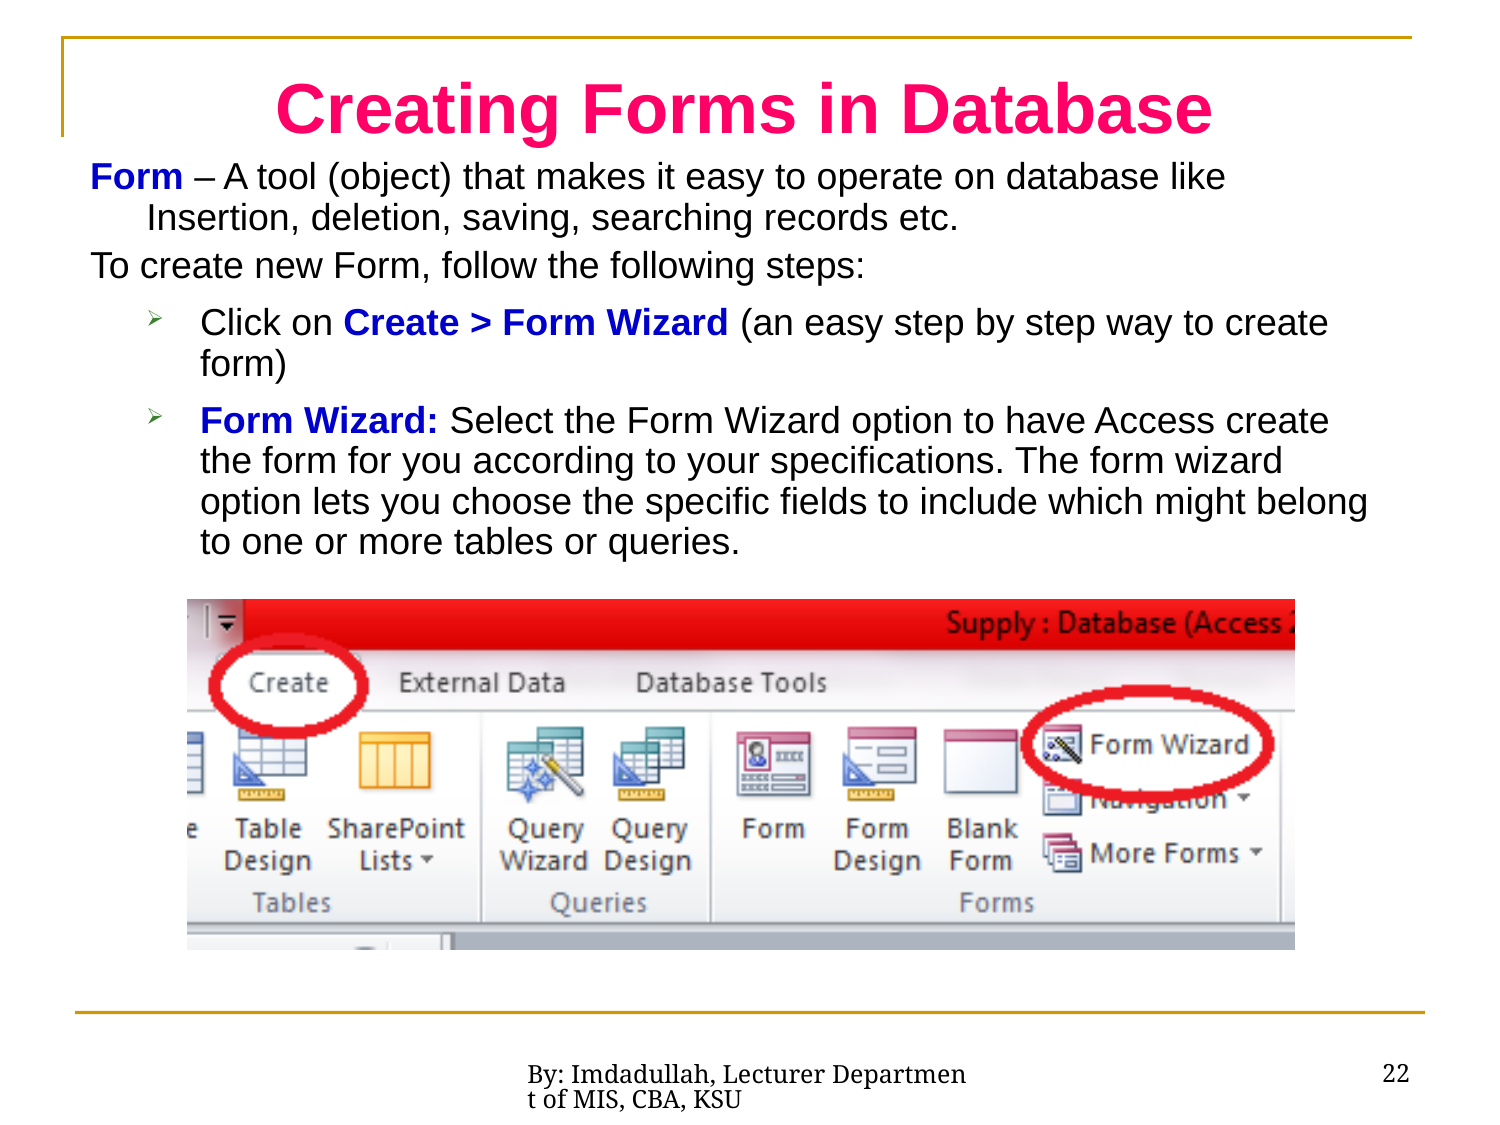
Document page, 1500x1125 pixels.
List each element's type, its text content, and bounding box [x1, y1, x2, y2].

title Creating Forms in Database [76, 52, 1415, 158]
picture [187, 599, 1295, 951]
list Form – A tool (object) that makes it easy to operate on database like Insertion, deletion, saving, searching records etc. To create new Form, follow the following steps: Click on Create > Form Wizard (an easy step by step way to create form) Form Wizard: Select the Form Wizard option to have Access create the form for you according to your specifications. The form wizard option lets you choose the specific fields to include which might belong to one or more tables or queries. [75, 149, 1400, 938]
slide_number 22 [1074, 1024, 1425, 1100]
footer By: Imdadullah, Lecturer Department of MIS, CBA, KSU [512, 1025, 988, 1100]
